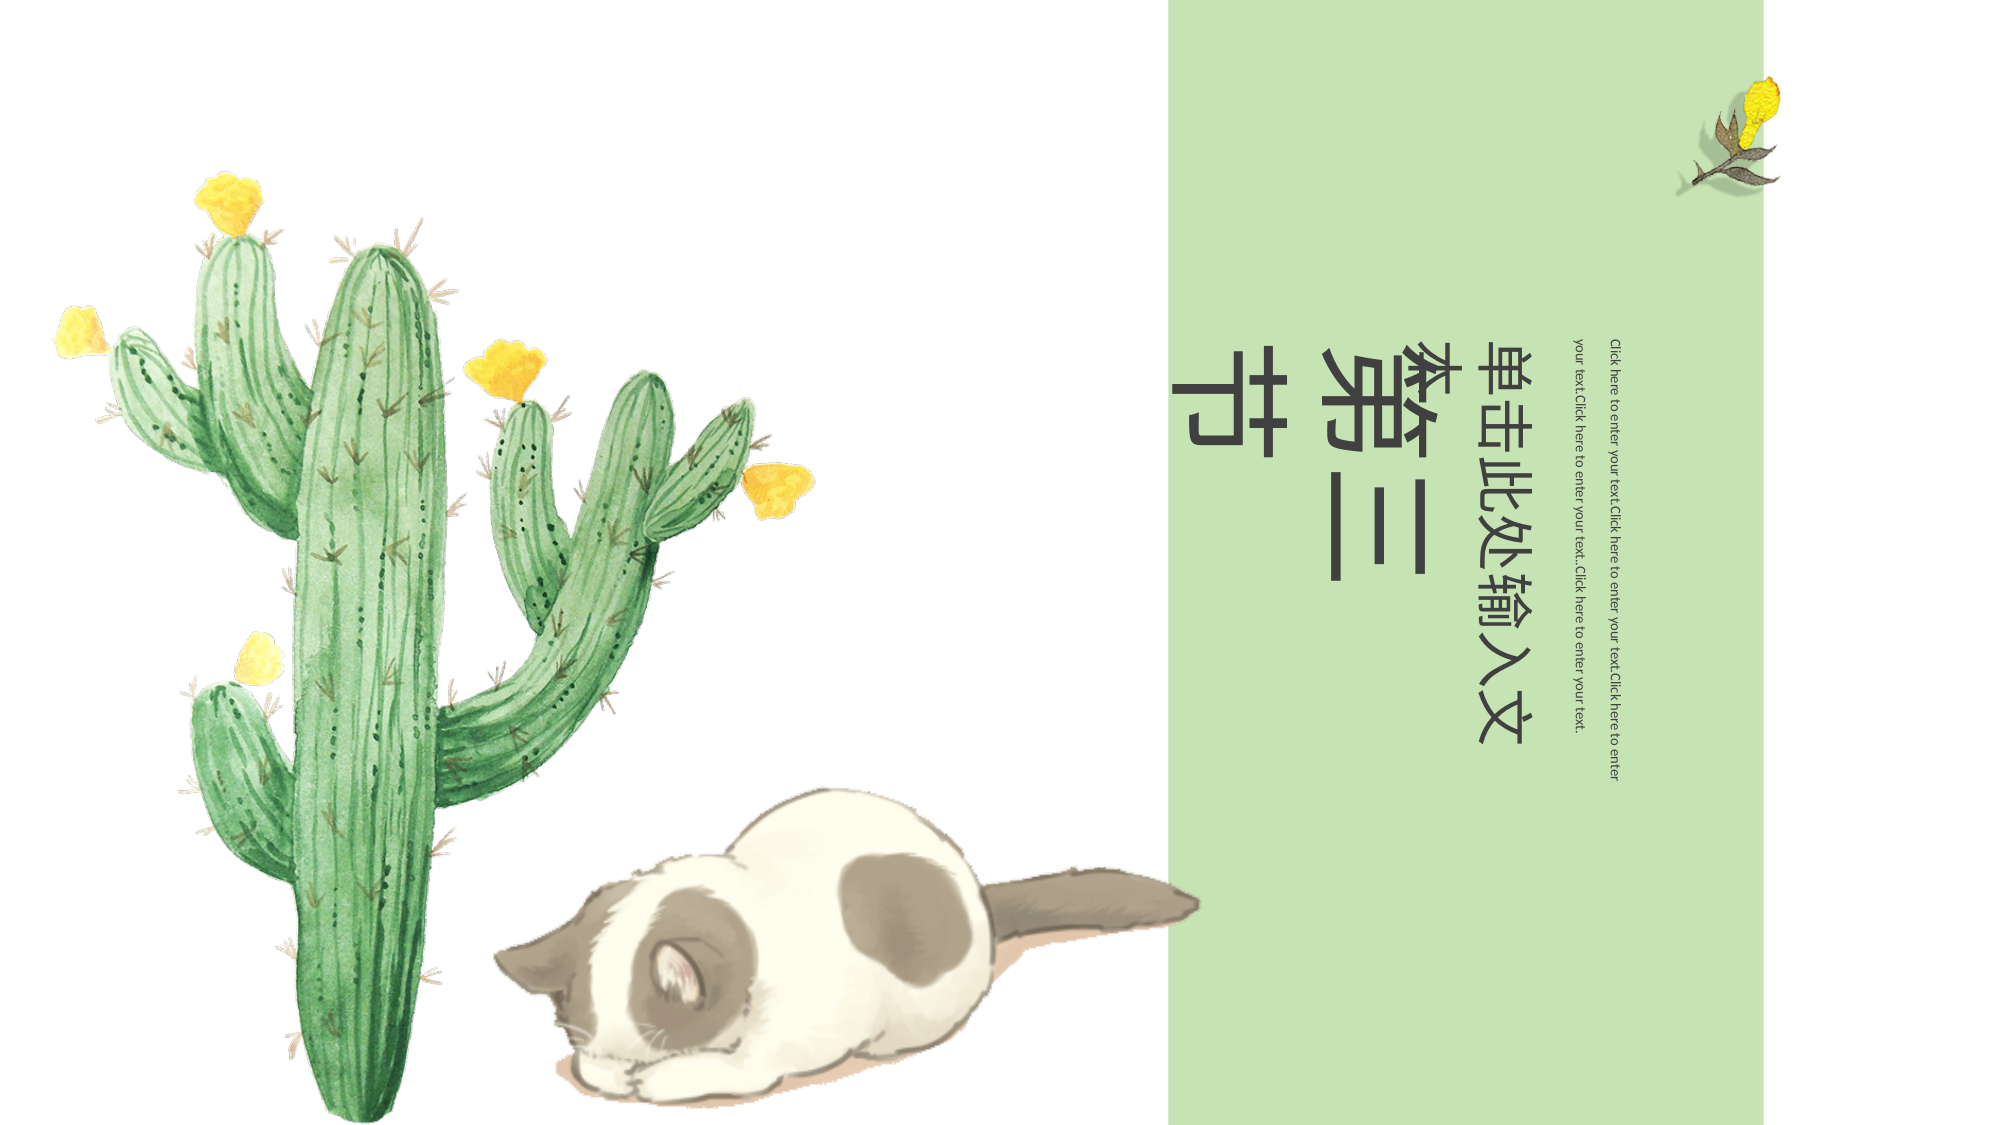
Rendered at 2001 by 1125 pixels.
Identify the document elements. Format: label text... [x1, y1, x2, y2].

text_box Click here to enter your text.Click here to enter your text.Click here to enter your text.Click here to enter your text..Click here to enter your text. [1549, 324, 1651, 809]
text_box [1167, 0, 1765, 1125]
picture [0, 89, 1207, 1125]
picture [1631, 31, 1843, 254]
text_box 单击此处输入文本 [1448, 324, 1549, 809]
text_box 第三节 [1283, 324, 1466, 716]
